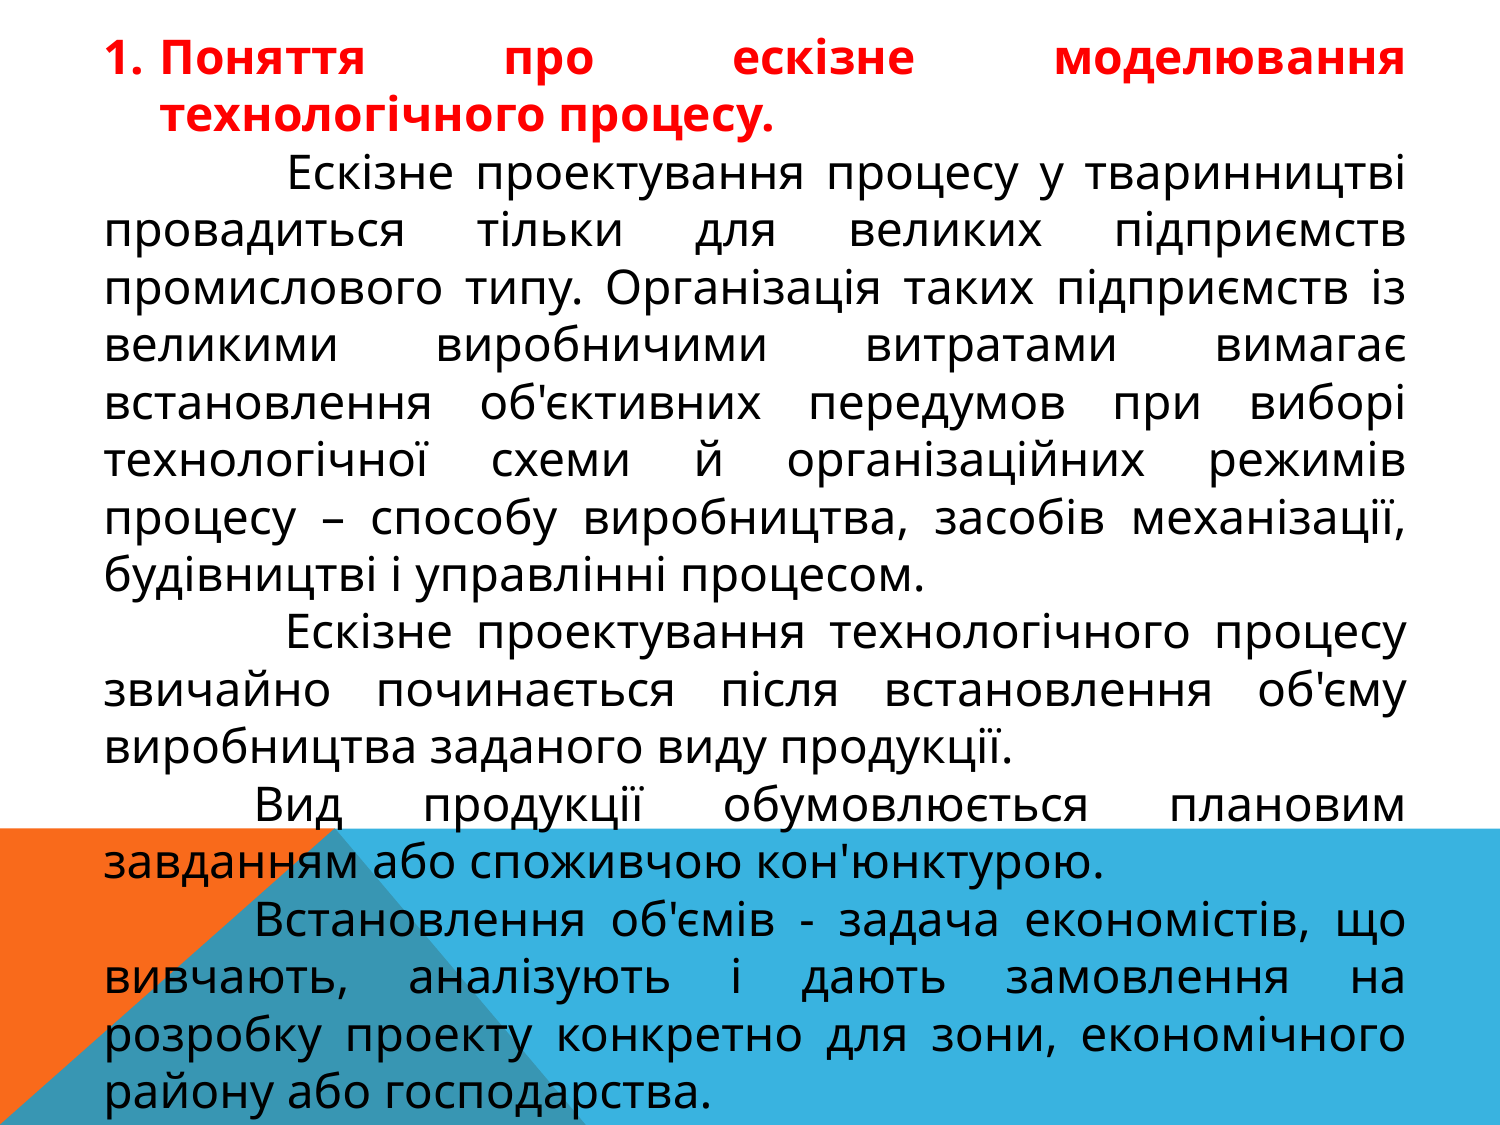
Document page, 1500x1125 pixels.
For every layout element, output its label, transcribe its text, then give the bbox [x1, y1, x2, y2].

text_box Поняття про ескізне моделювання технологічного процесу. Ескізне проектування процесу у тваринництві провадиться тільки для великих підприємств промислового типу. Організація таких підприємств із великими виробничими витратами вимагає встановлення об'єктивних передумов при виборі технологічної схеми й організаційних режимів процесу – способу виробництва, засобів механізації, будівництві і управлінні процесом. Ескізне проектування технологічного процесу звичайно починається після встановлення об'єму виробництва заданого виду продукції. Вид продукції обумовлюється плановим завданням або споживчою кон'юнктурою. Встановлення об'ємів - задача економістів, що вивчають, аналізують і дають замовлення на розробку проекту конкретно для зони, економічного району або господарства. [88, 19, 1424, 1125]
